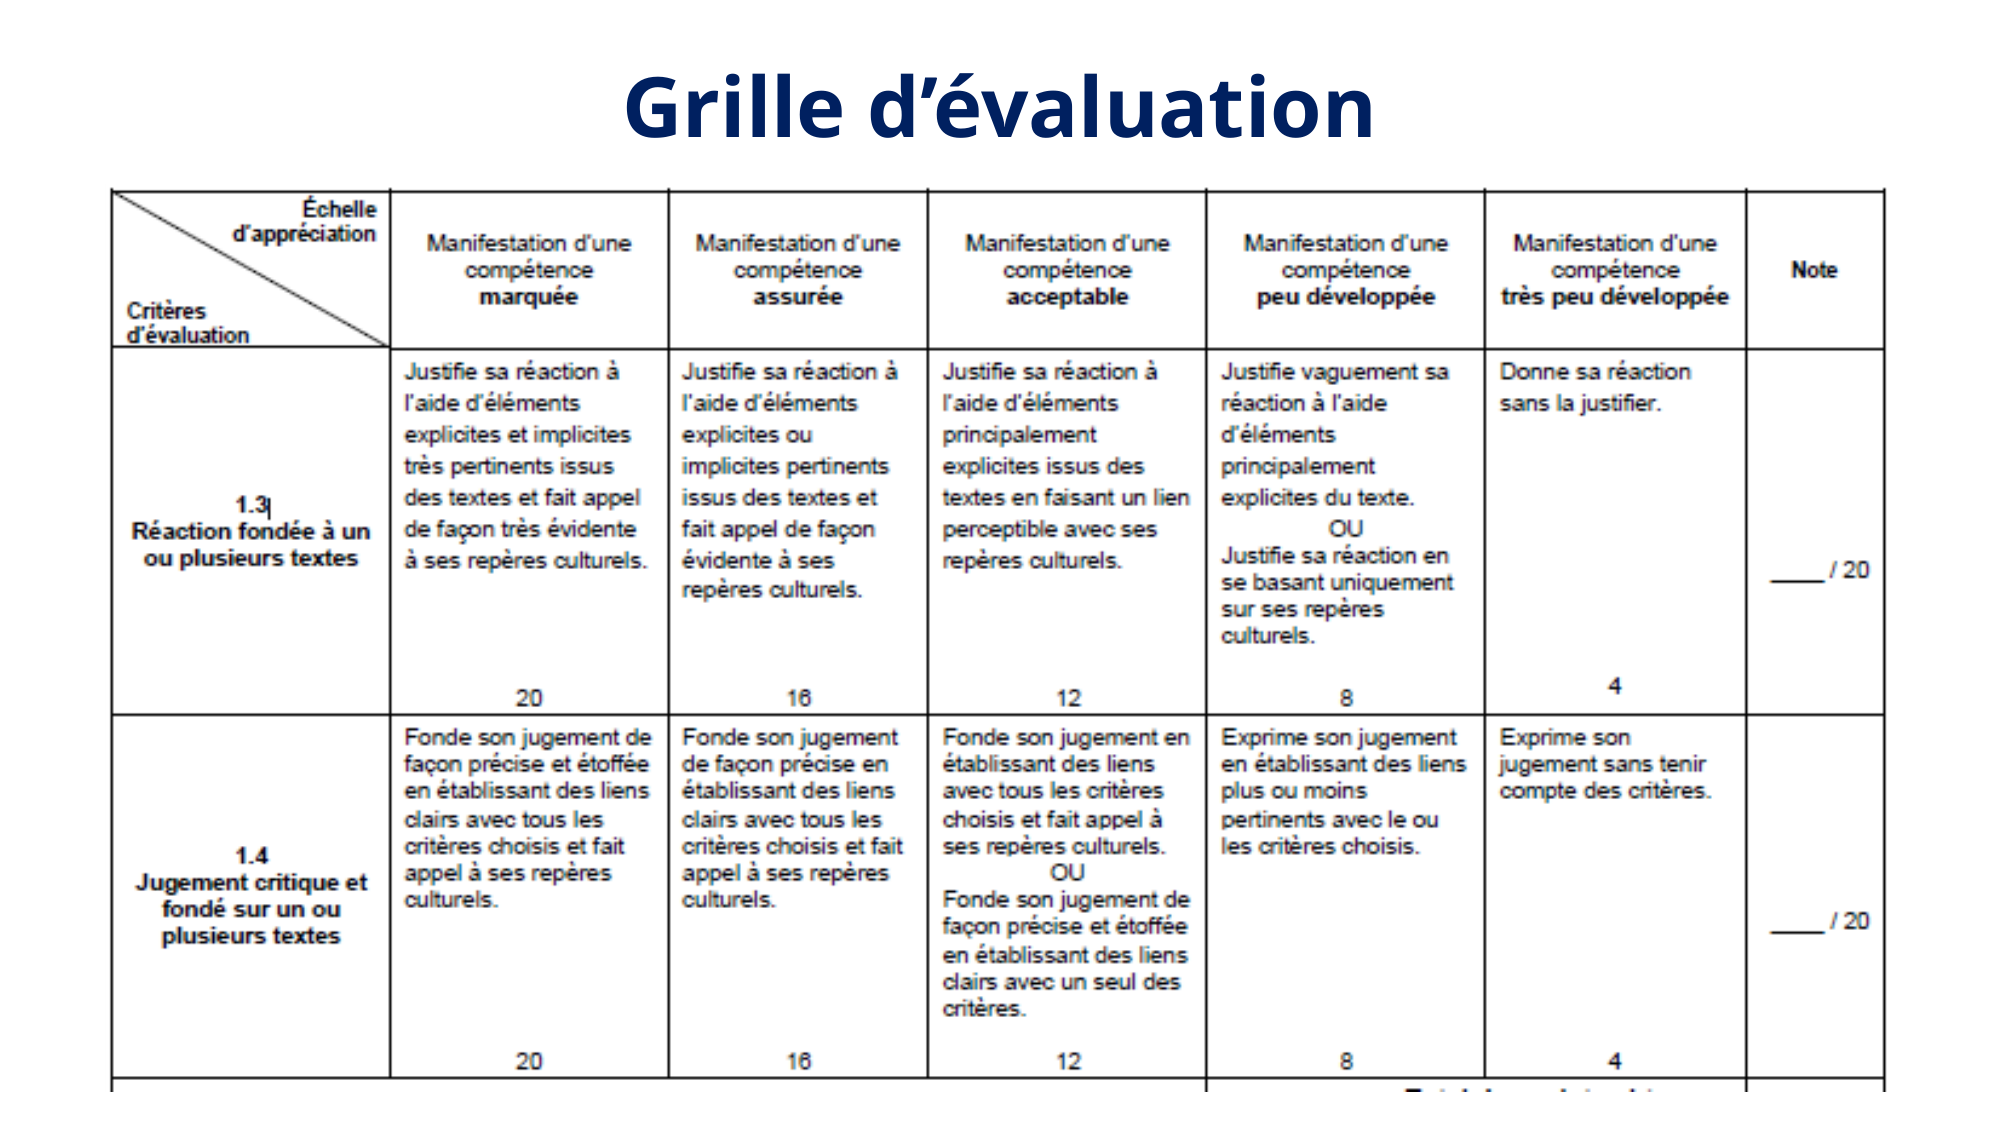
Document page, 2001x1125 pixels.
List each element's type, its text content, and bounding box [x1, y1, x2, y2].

picture [104, 184, 1896, 1092]
title Grille d’évaluation [137, 2, 1863, 184]
